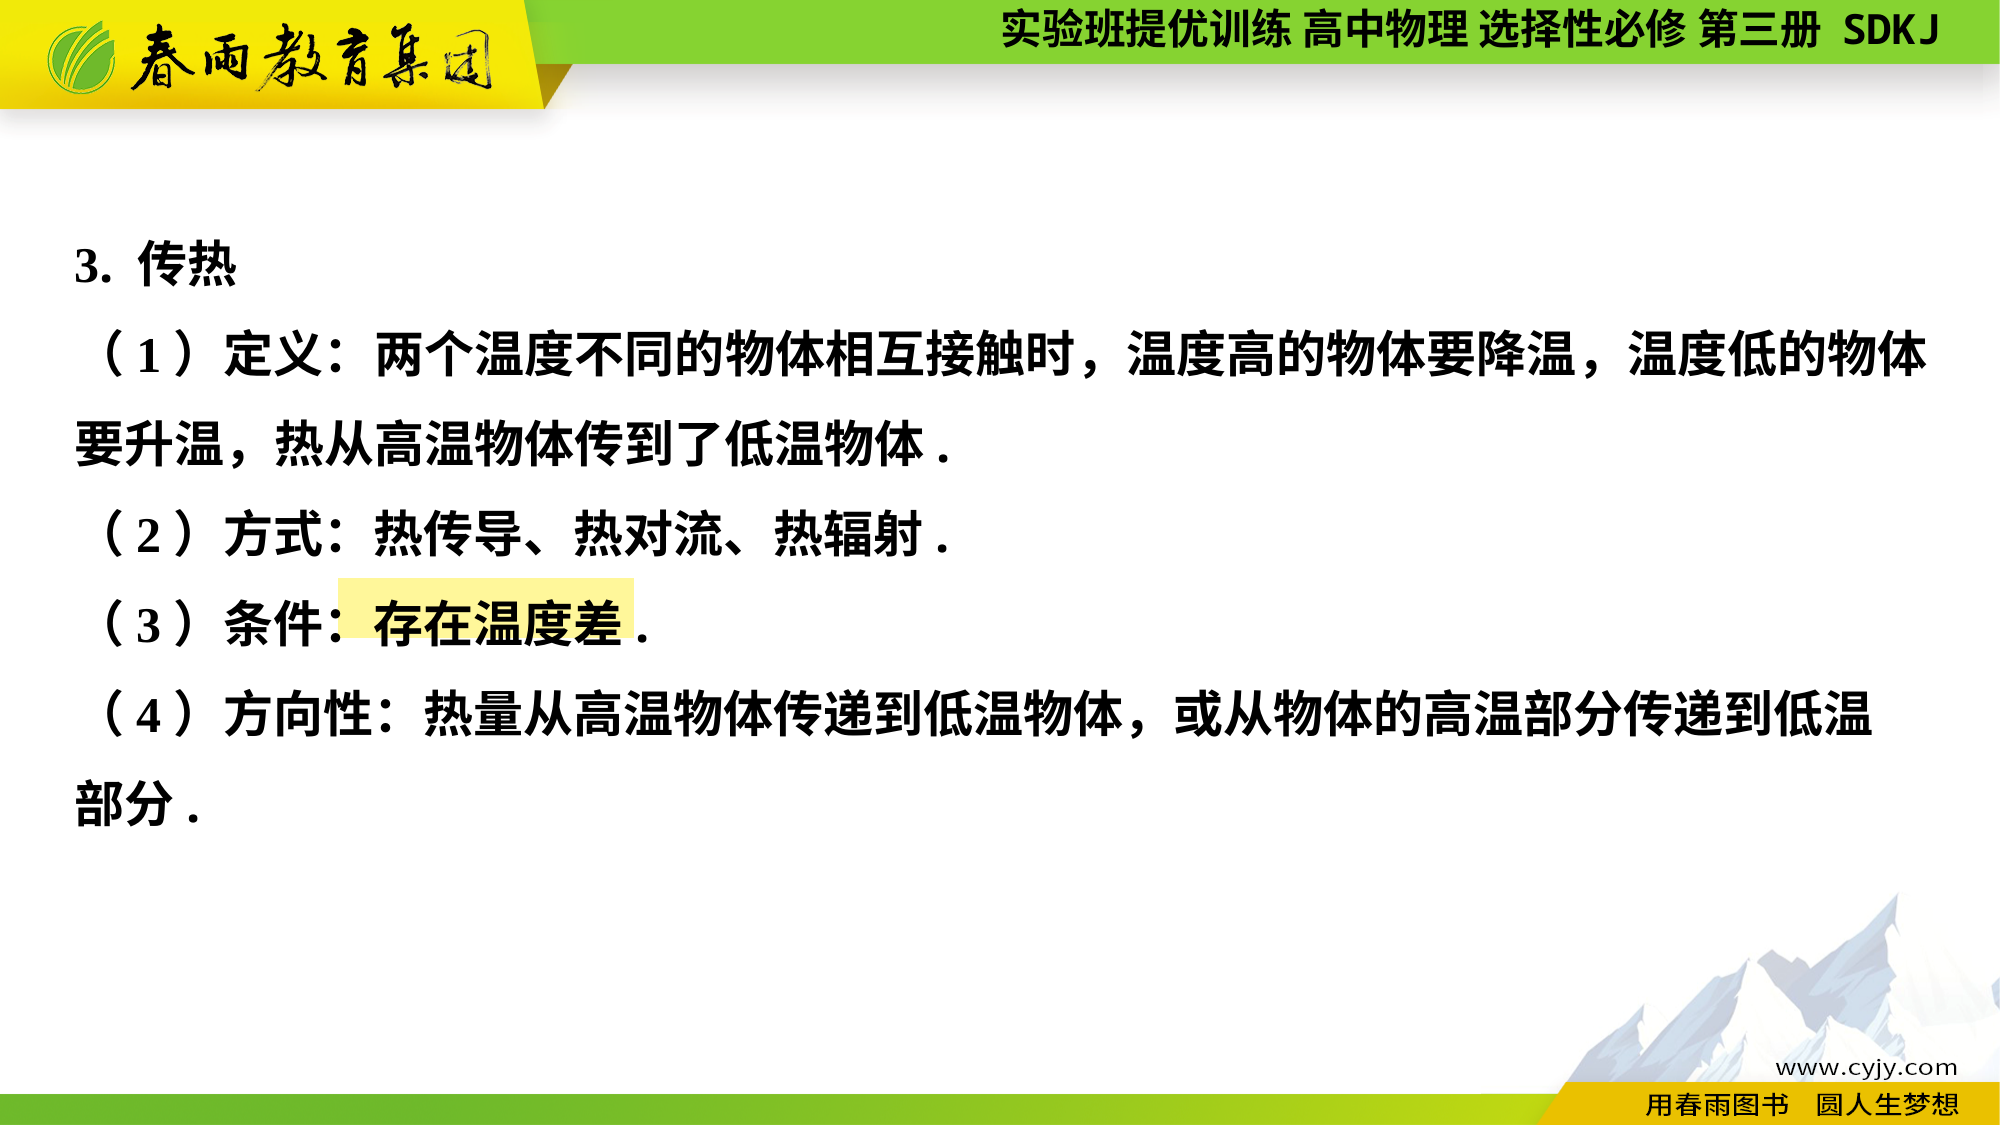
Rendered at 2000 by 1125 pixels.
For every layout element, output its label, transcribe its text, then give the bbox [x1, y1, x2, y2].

list 3. 传热 （1）定义：两个温度不同的物体相互接触时，温度高的物体要降温，温度低的物体要升温，热从高温物体传到了低温物体. （2）方式：热传导、热对流、热辐射. （3）条件：存在温度差. （4）方向性：热量从高温物体传递到低温物体，或从物体的高温部分传递到低温 部分. [59, 194, 1944, 846]
picture [0, 0, 2000, 1125]
